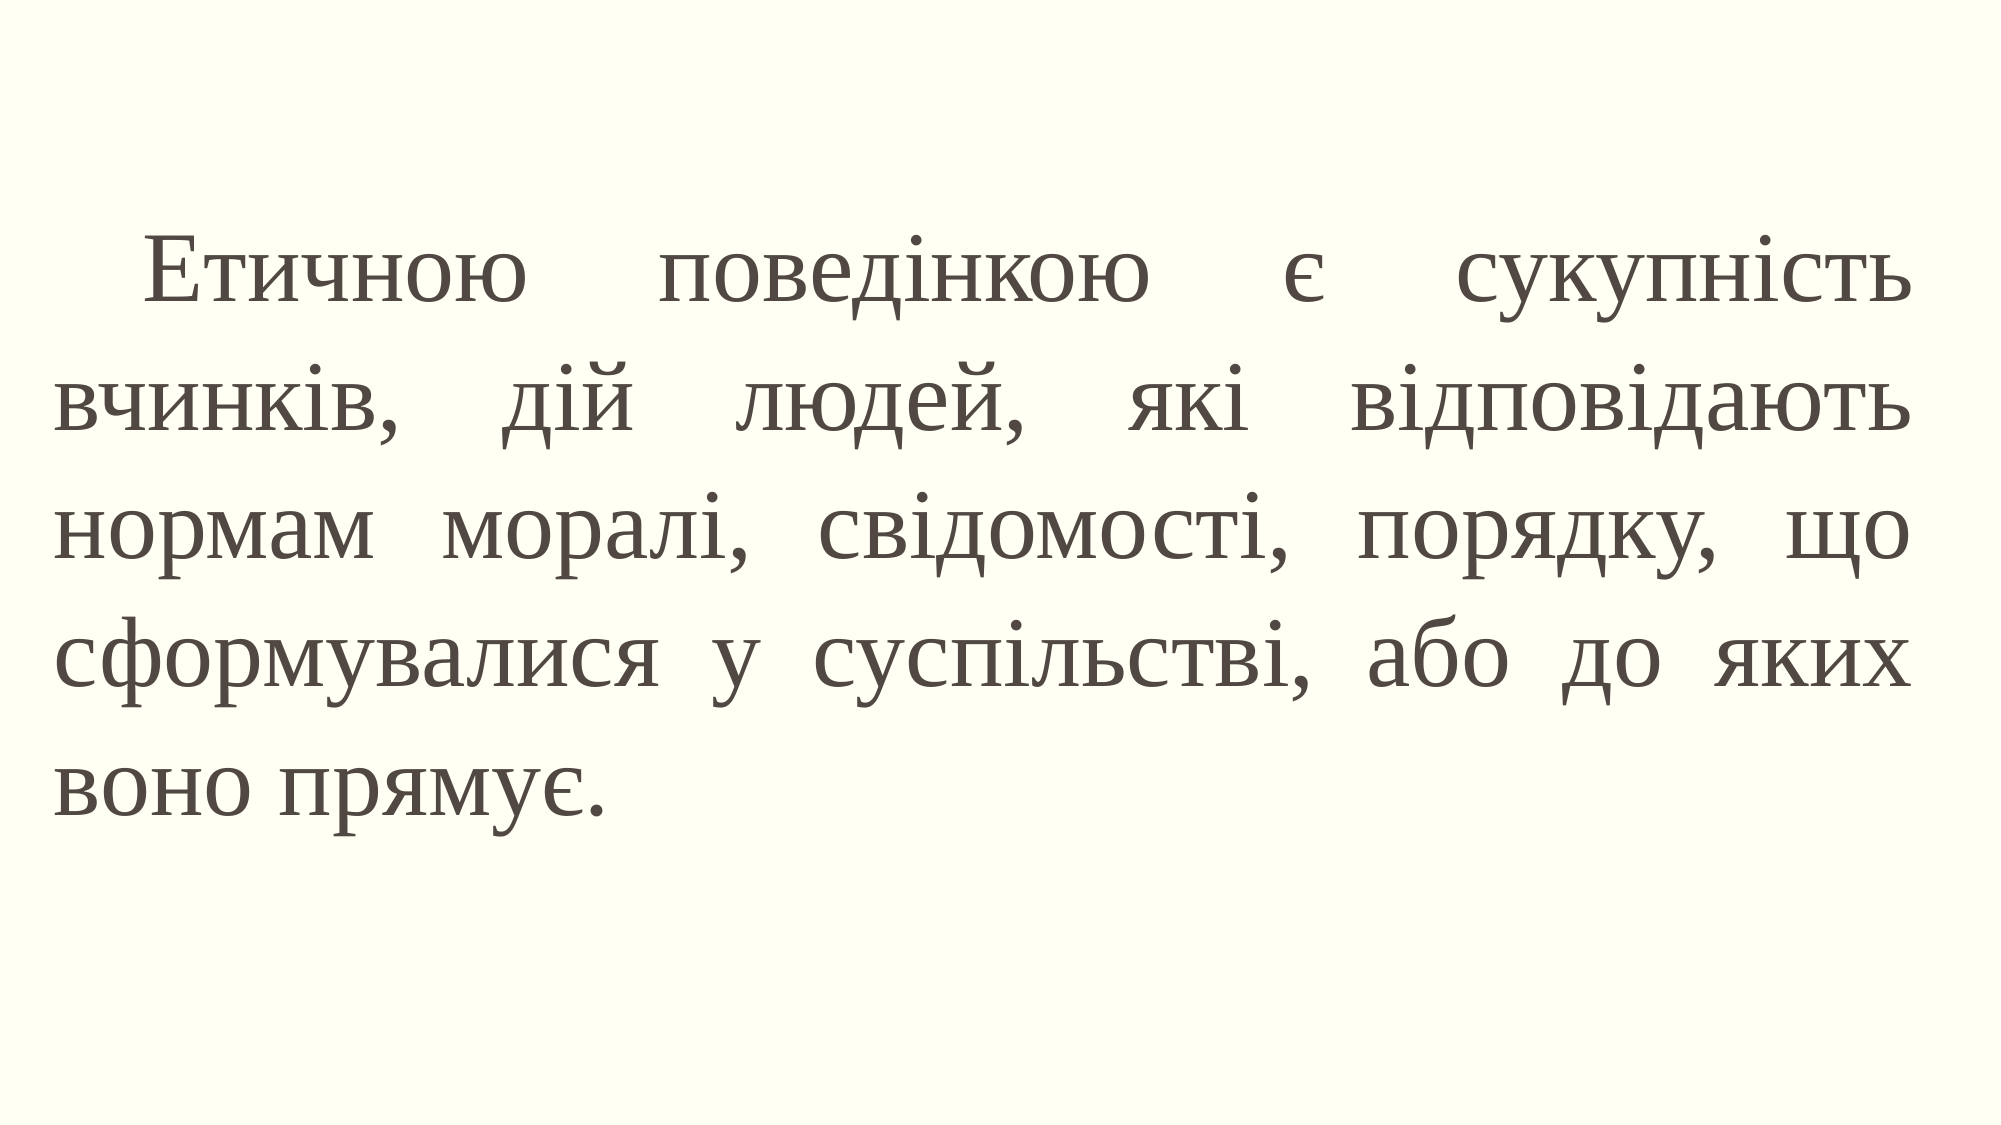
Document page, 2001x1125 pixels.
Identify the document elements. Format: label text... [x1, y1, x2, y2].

text_box Етичною поведінкою є сукупність вчинків, дій людей, які відповідають нормам моралі, свідомості, порядку, що сформувалися у суспільстві, або до яких воно прямує. [39, 186, 1930, 843]
